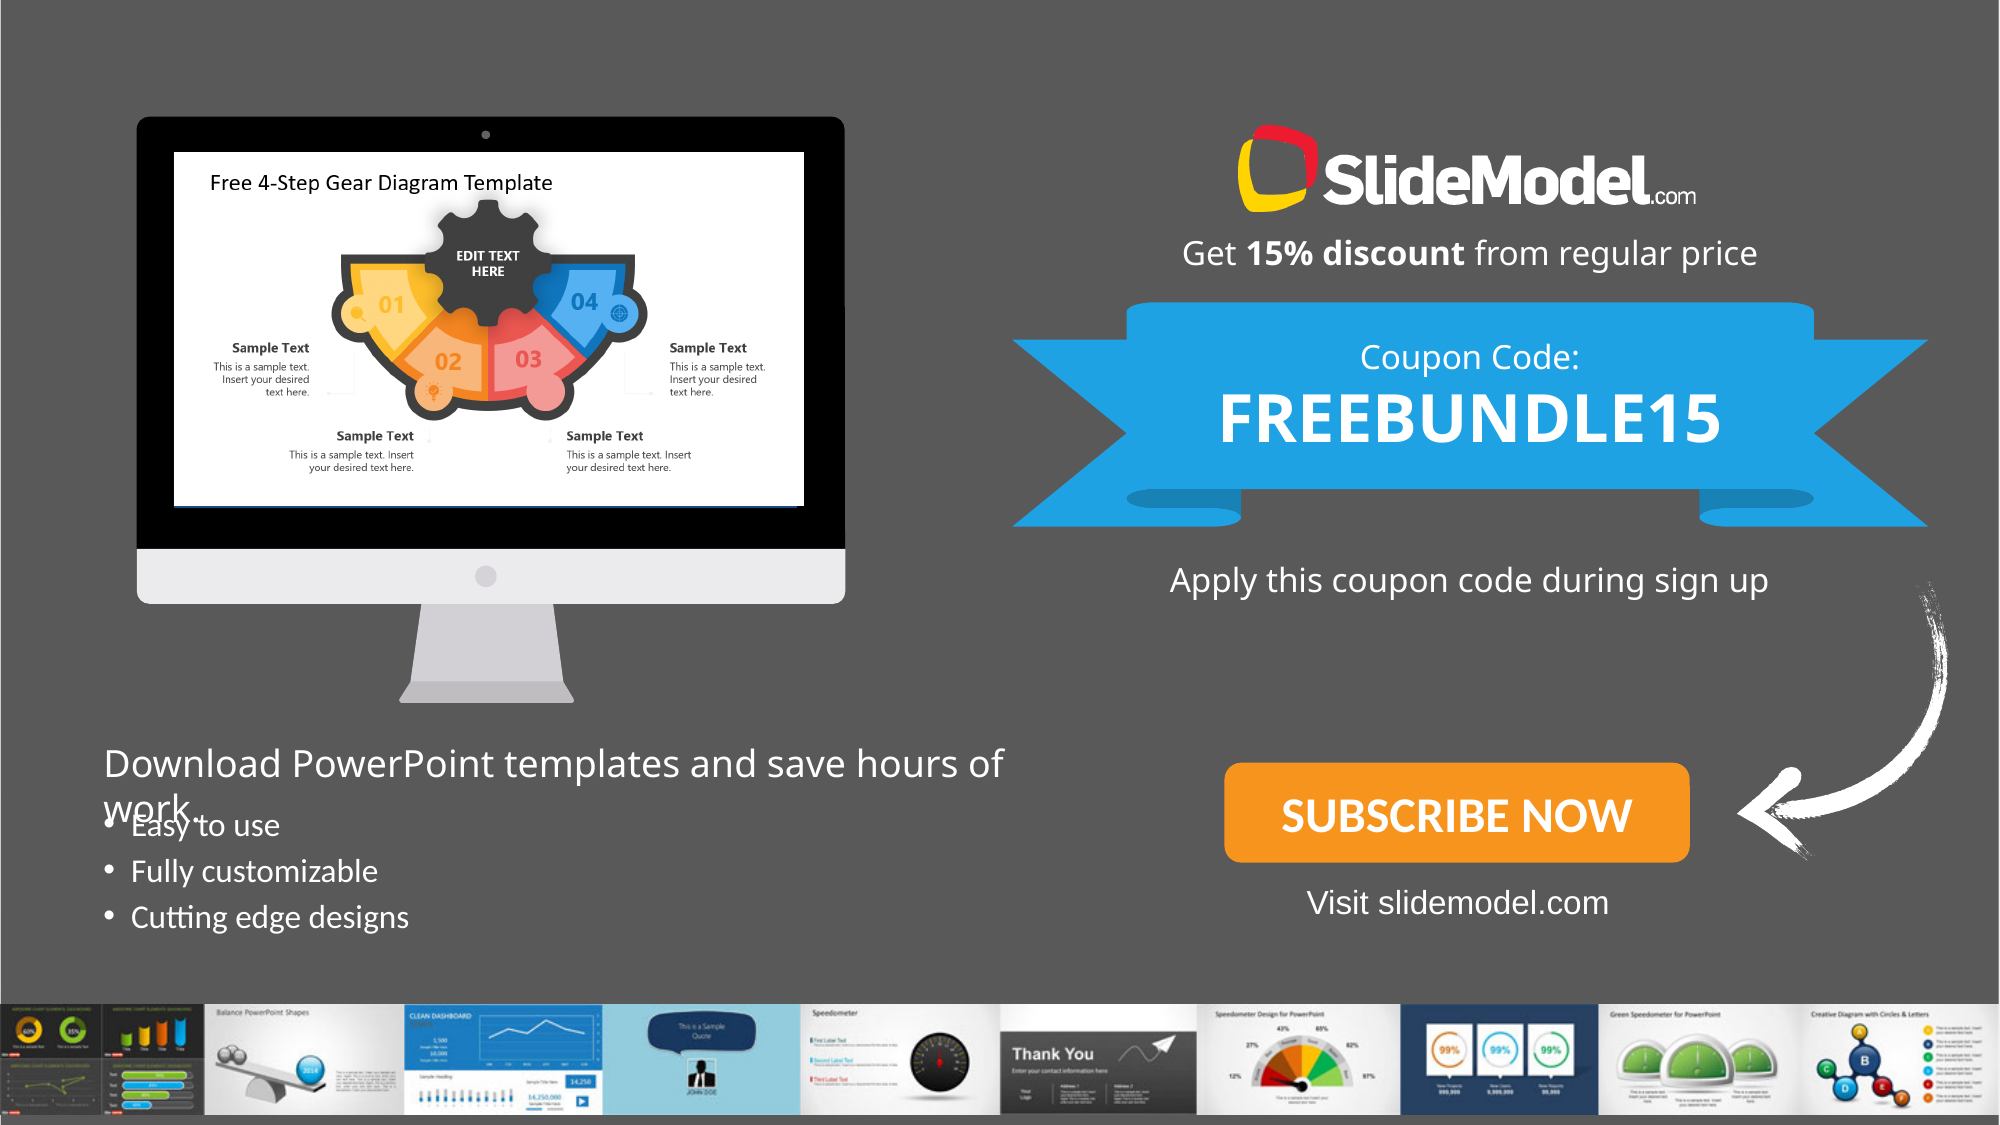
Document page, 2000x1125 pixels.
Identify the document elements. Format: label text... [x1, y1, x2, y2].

text_box [1928, 587, 1937, 601]
text_box SUBSCRIBE NOW [1222, 760, 1692, 865]
text_box [1010, 300, 1931, 529]
text_box Get 15% discount from regular price [1058, 225, 1883, 280]
text_box [0, 0, 2000, 1003]
text_box Download PowerPoint templates and save hours of work. [88, 732, 1059, 838]
text_box Apply this coupon code during sign up [1129, 551, 1811, 607]
text_box Easy to use Fully customizable Cutting edge designs [88, 838, 863, 943]
picture [0, 1003, 1999, 1116]
picture [174, 152, 804, 507]
text_box Visit slidemodel.com [1247, 874, 1669, 928]
picture [1237, 125, 1696, 213]
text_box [136, 116, 846, 704]
text_box Coupon Code: FREEBUNDLE15 [1173, 328, 1768, 464]
text_box [1736, 594, 1949, 861]
